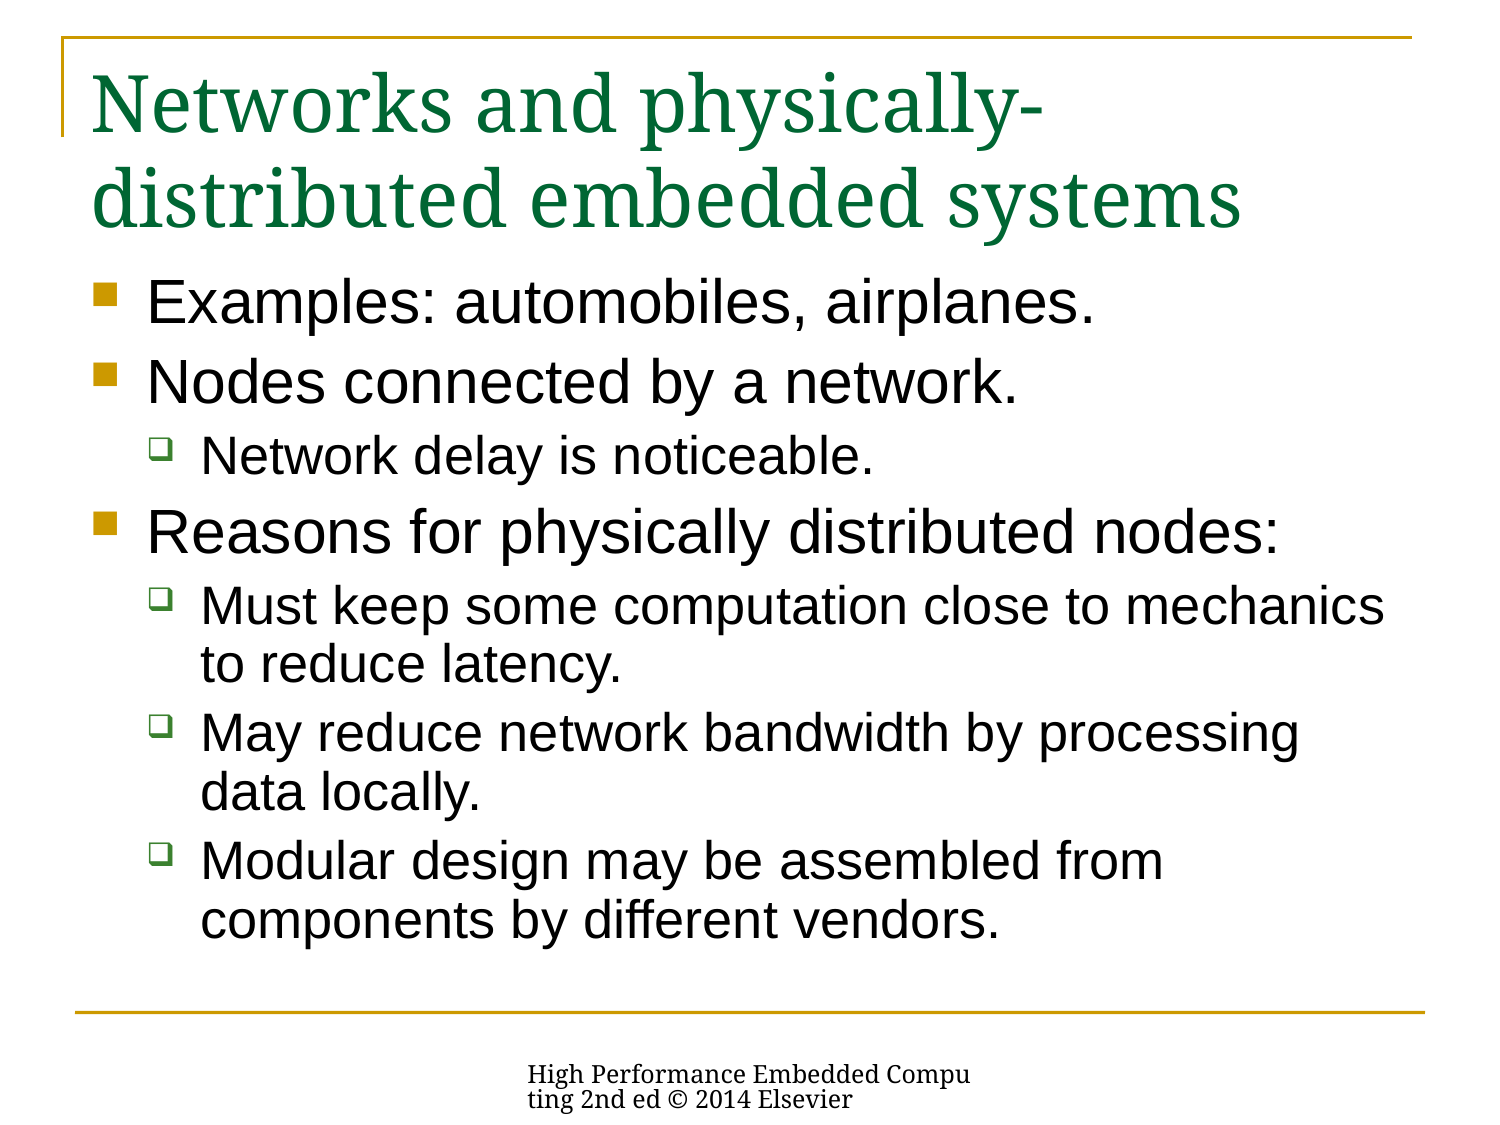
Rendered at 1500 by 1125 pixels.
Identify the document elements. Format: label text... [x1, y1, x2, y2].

footer High Performance Embedded Computing 2nd ed © 2014 Elsevier [512, 1025, 988, 1100]
title Networks and physically-distributed embedded systems [75, 45, 1425, 233]
list Examples: automobiles, airplanes. Nodes connected by a network. Network delay is noticeable. Reasons for physically distributed nodes: Must keep some computation close to mechanics to reduce latency. May reduce network bandwidth by processing data locally. Modular design may be assembled from components by different vendors. [75, 262, 1425, 1006]
